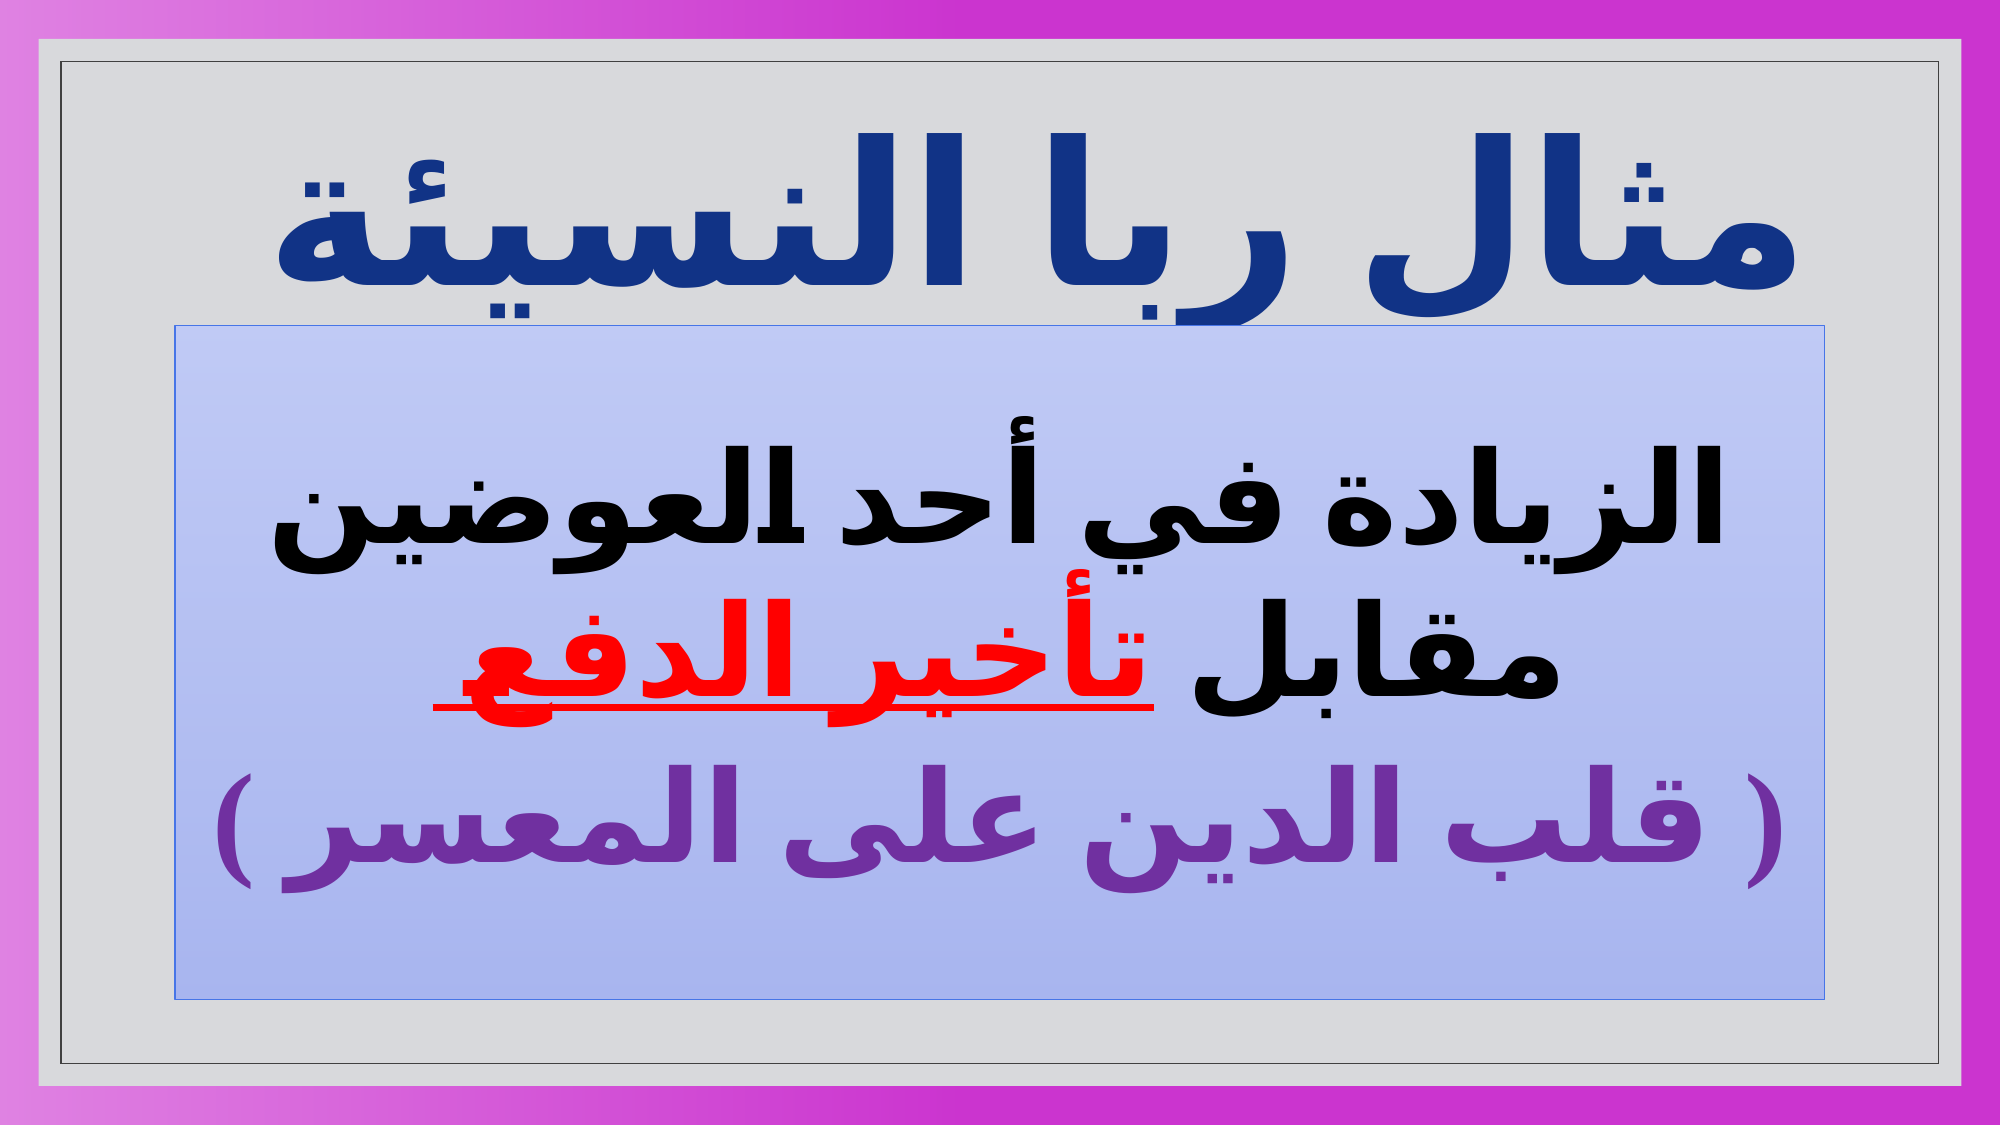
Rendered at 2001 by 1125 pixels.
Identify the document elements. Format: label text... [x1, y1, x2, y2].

list الزيادة في أحد العوضين مقابل تأخير الدفع ( قلب الدين على المعسر ) [174, 325, 1825, 1000]
title مثال ربا النسيئة [174, 92, 1825, 325]
